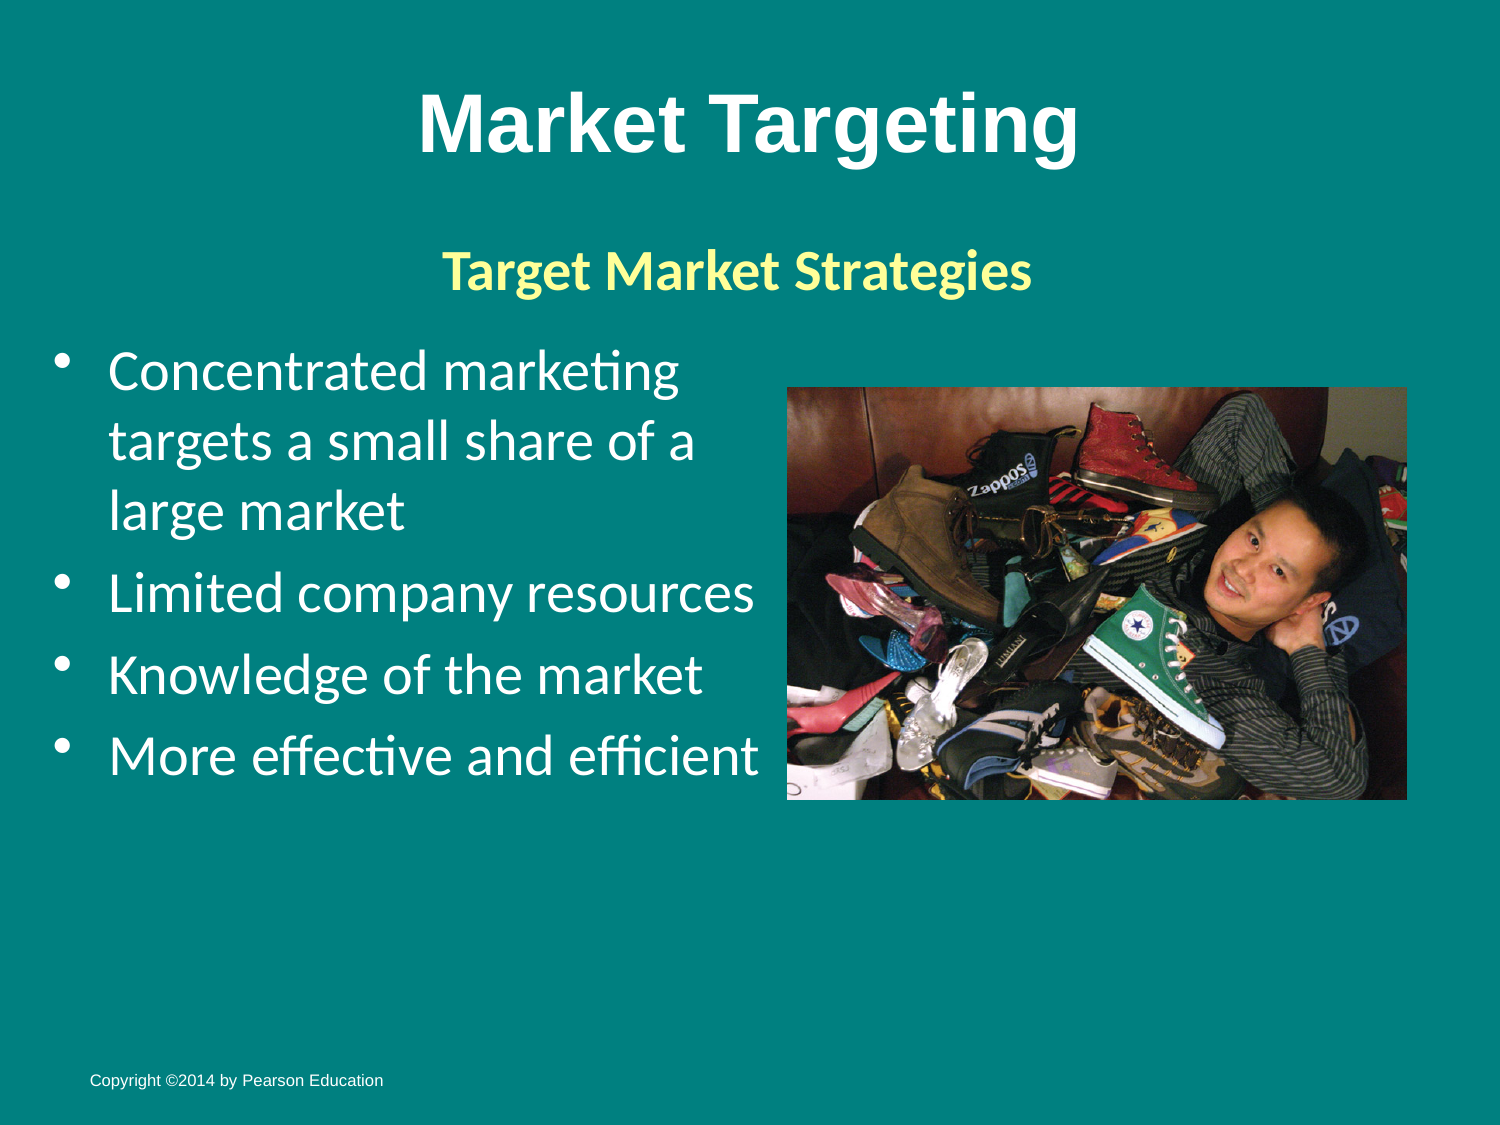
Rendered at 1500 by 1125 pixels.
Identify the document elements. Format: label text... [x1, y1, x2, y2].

list Target Market Strategies [149, 224, 1326, 288]
title Market Targeting [112, 37, 1388, 226]
list Concentrated marketing targets a small share of a large market Limited company resources Knowledge of the market More effective and efficient [37, 324, 813, 1001]
text_box Copyright ©2014 by Pearson Education [74, 1062, 825, 1098]
picture [787, 387, 1407, 801]
